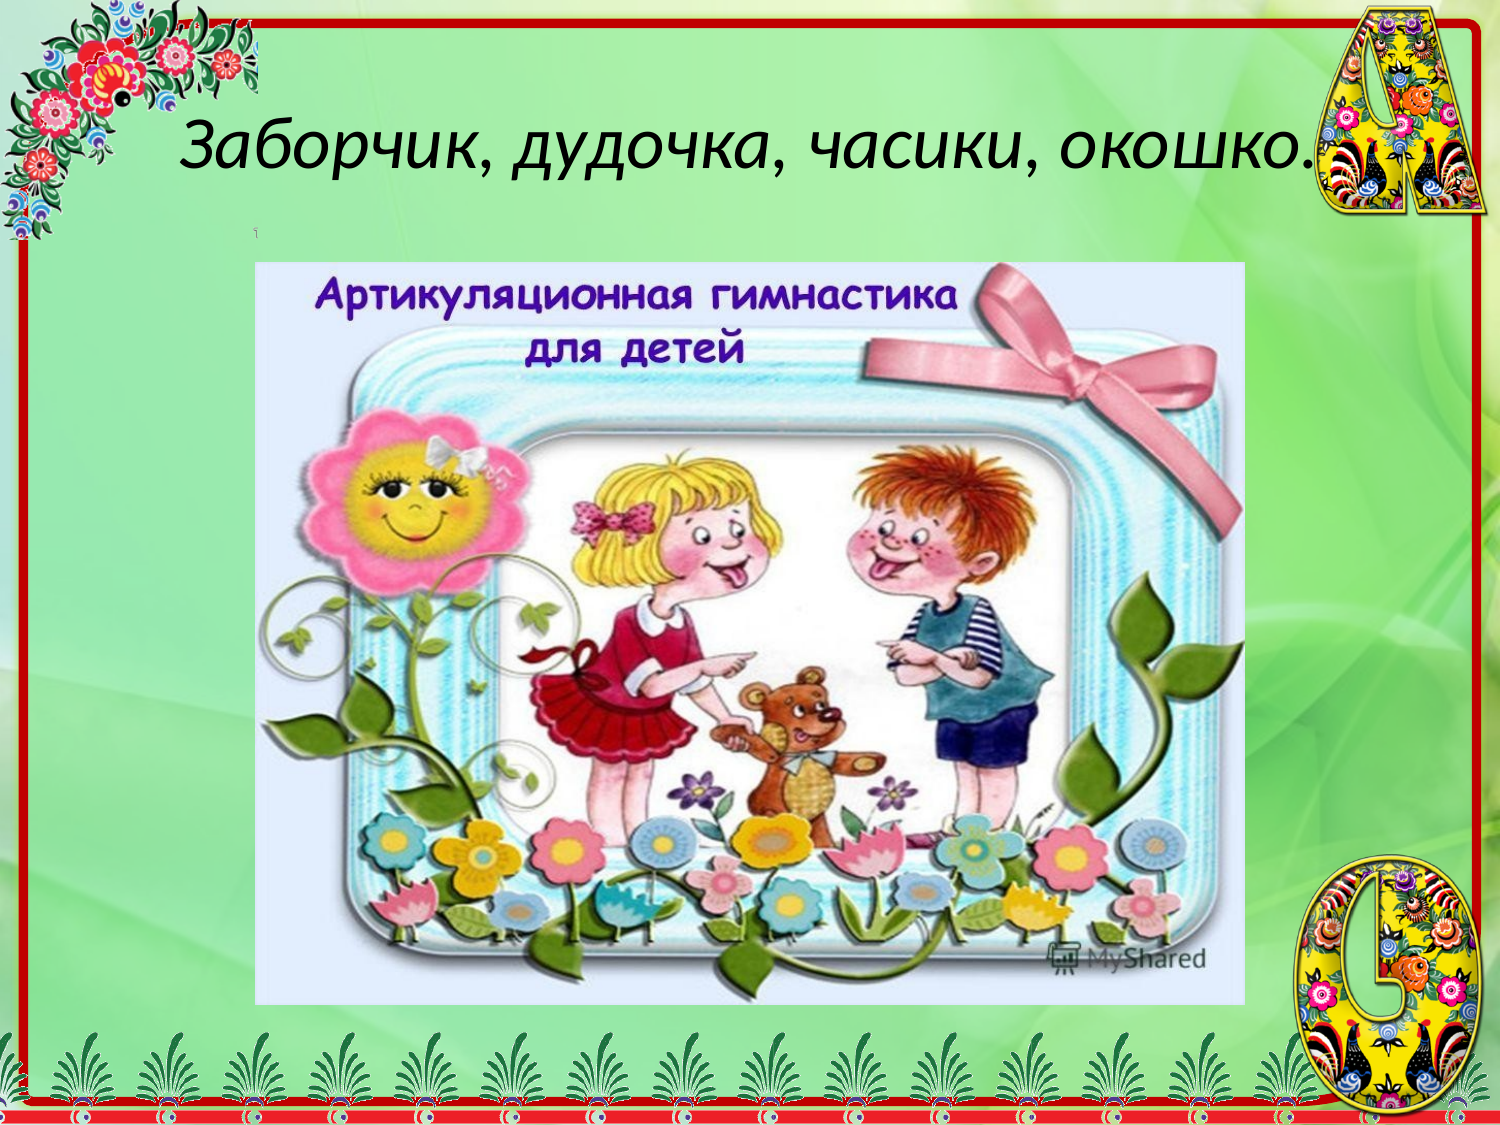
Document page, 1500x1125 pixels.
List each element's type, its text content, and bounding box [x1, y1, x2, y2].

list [254, 262, 1246, 1006]
picture [0, 0, 1500, 1125]
title Заборчик, дудочка, часики, окошко. [75, 45, 1425, 233]
